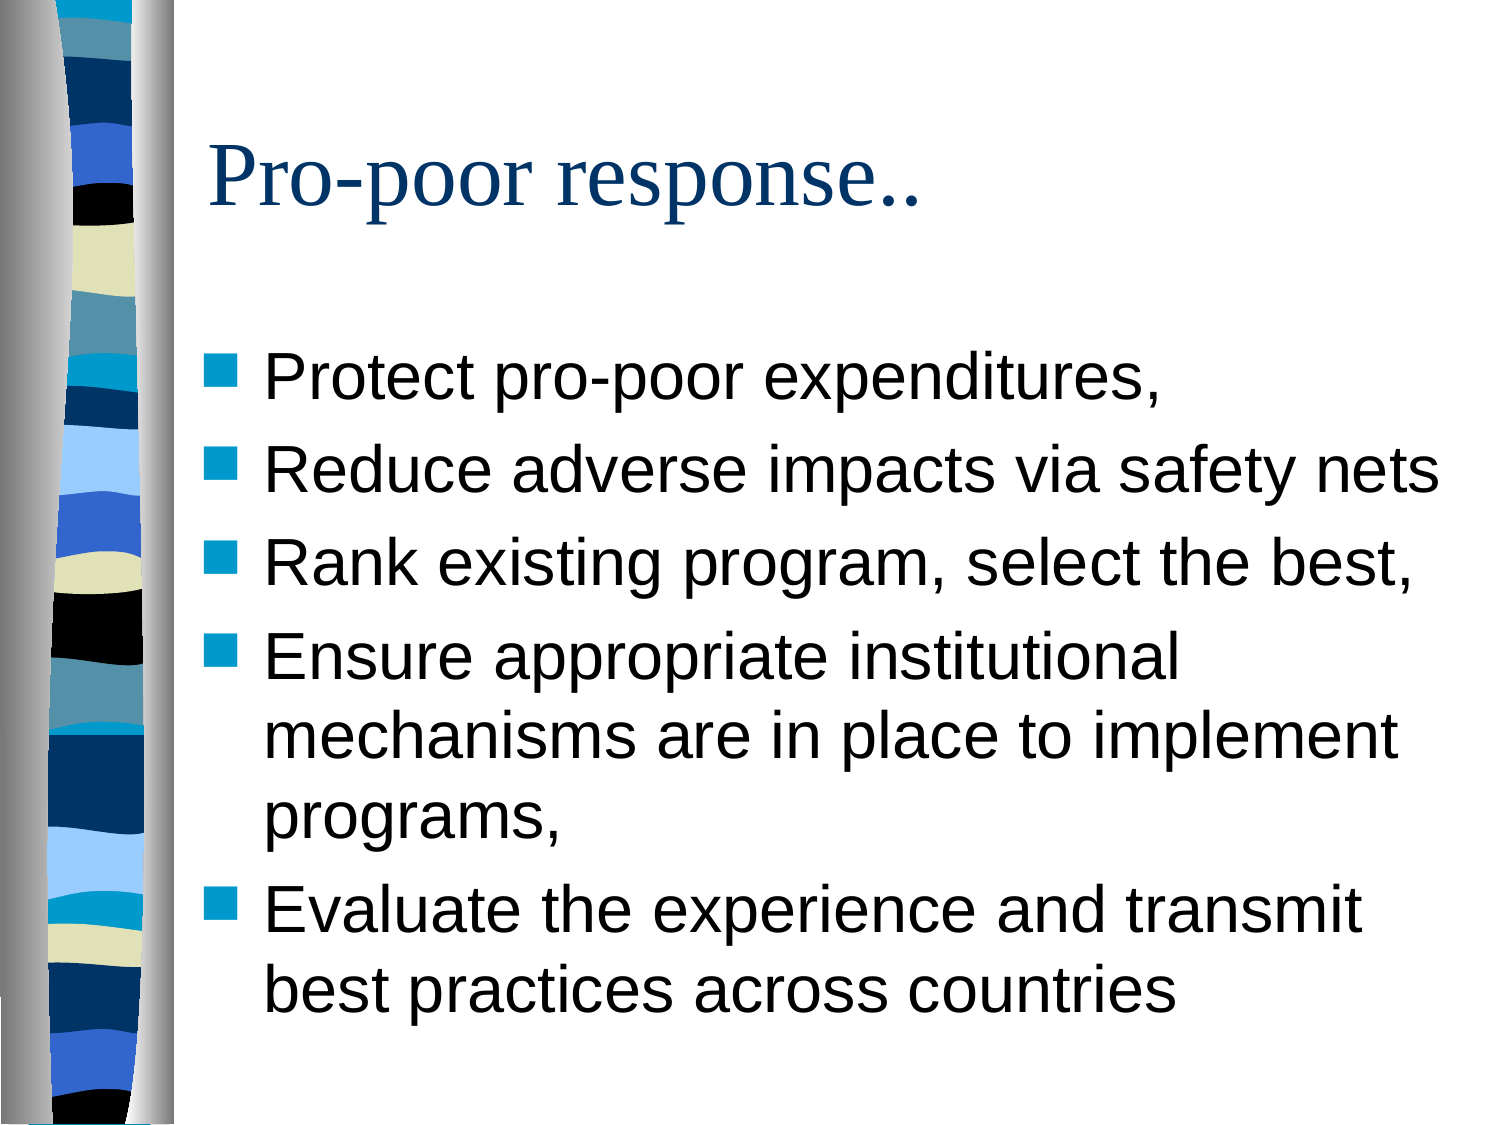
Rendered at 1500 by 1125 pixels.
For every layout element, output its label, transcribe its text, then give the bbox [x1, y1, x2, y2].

title Pro-poor response.. [192, 74, 1468, 263]
list Protect pro-poor expenditures, Reduce adverse impacts via safety nets Rank existing program, select the best, Ensure appropriate institutional mechanisms are in place to implement programs, Evaluate the experience and transmit best practices across countries [192, 324, 1468, 1001]
